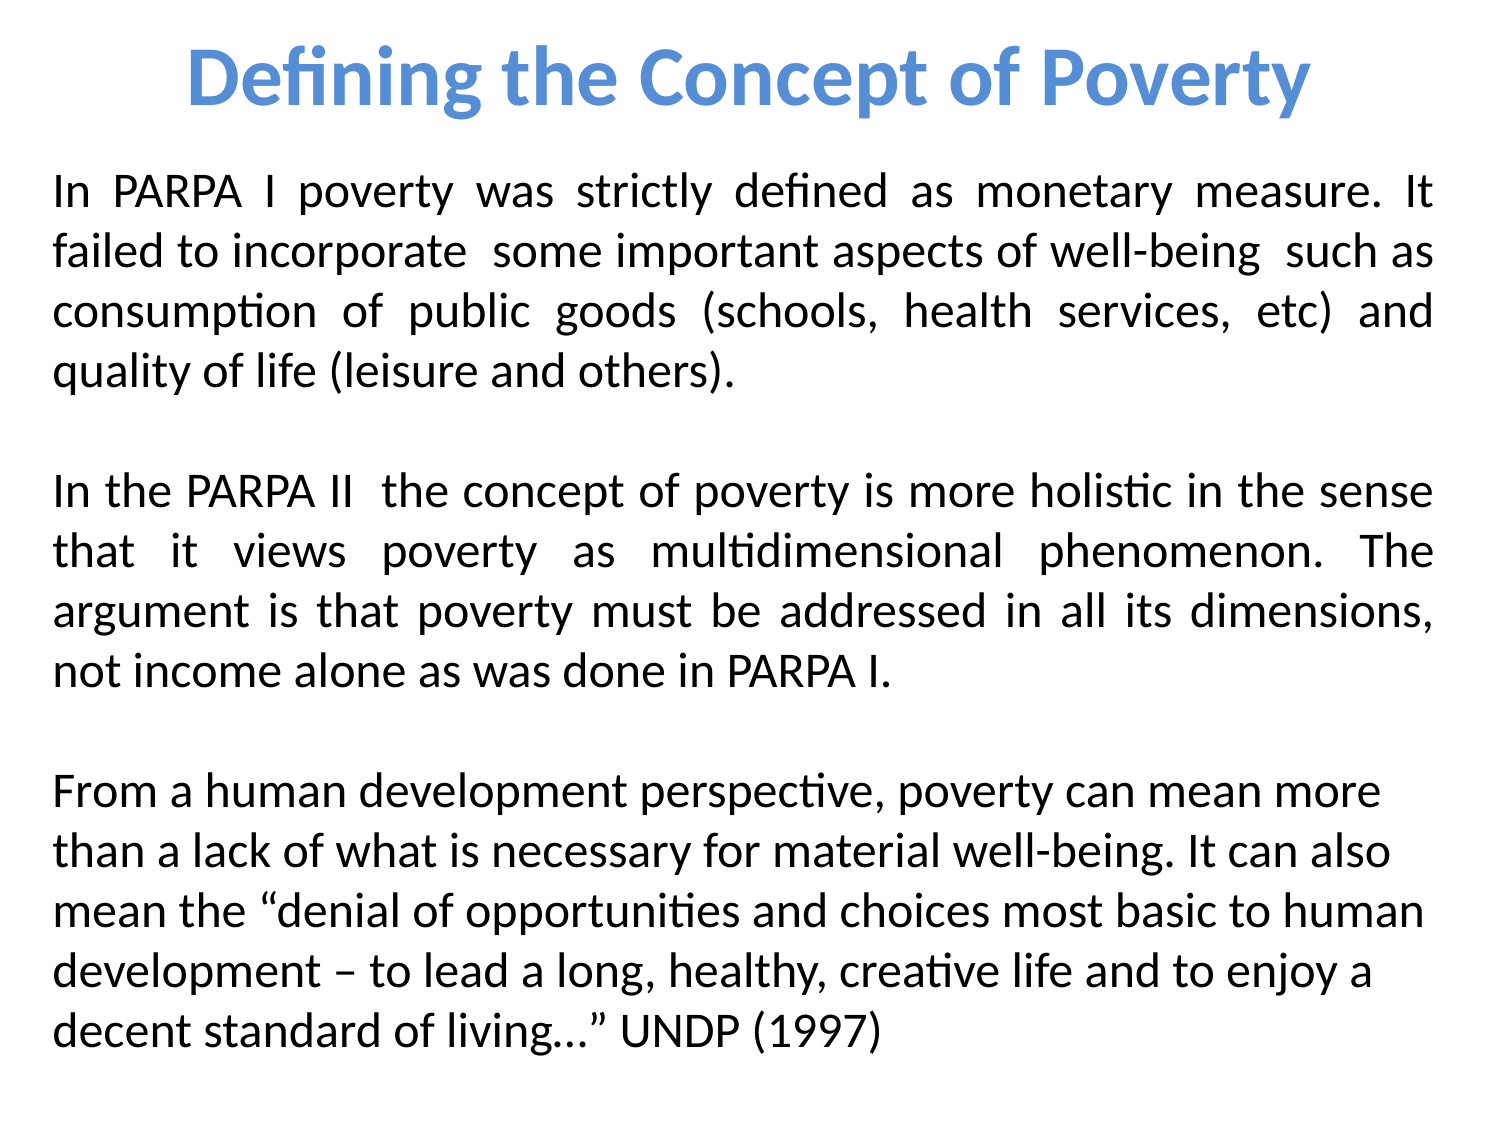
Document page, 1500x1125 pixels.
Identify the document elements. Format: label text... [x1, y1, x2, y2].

text_box In PARPA I poverty was strictly defined as monetary measure. It failed to incorporate some important aspects of well-being such as consumption of public goods (schools, health services, etc) and quality of life (leisure and others). In the PARPA II the concept of poverty is more holistic in the sense that it views poverty as multidimensional phenomenon. The argument is that poverty must be addressed in all its dimensions, not income alone as was done in PARPA I. From a human development perspective, poverty can mean more than a lack of what is necessary for material well-being. It can also mean the “denial of opportunities and choices most basic to human development – to lead a long, healthy, creative life and to enjoy a decent standard of living…” UNDP (1997) [37, 149, 1450, 1065]
title Defining the Concept of Poverty [75, 12, 1425, 130]
